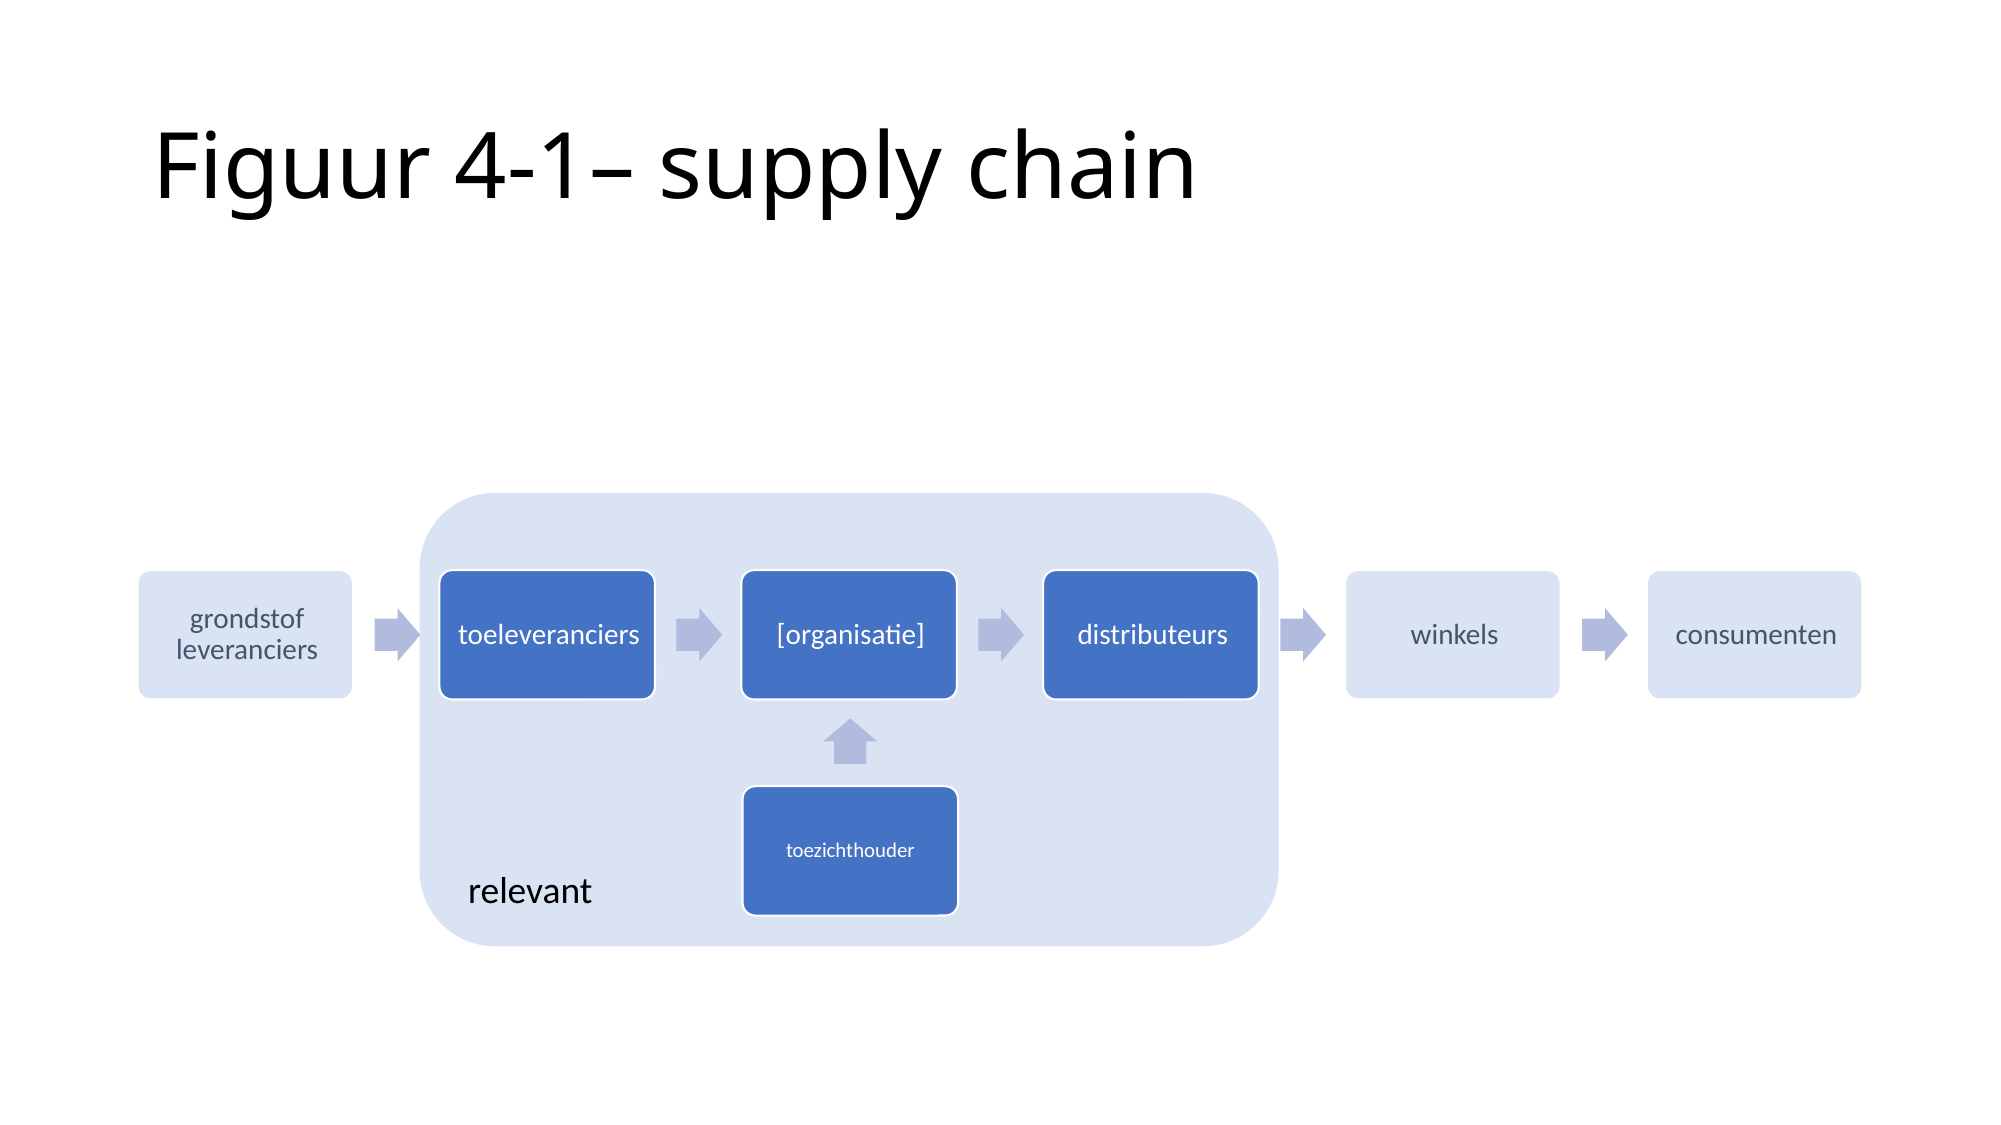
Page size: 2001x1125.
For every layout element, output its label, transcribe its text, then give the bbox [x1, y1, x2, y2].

text_box [418, 777, 1280, 948]
title Figuur 4-1– supply chain [137, 59, 1863, 278]
text_box relevant [453, 858, 608, 919]
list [137, 492, 1863, 777]
text_box toezichthouder [746, 789, 955, 912]
text_box [741, 785, 960, 917]
